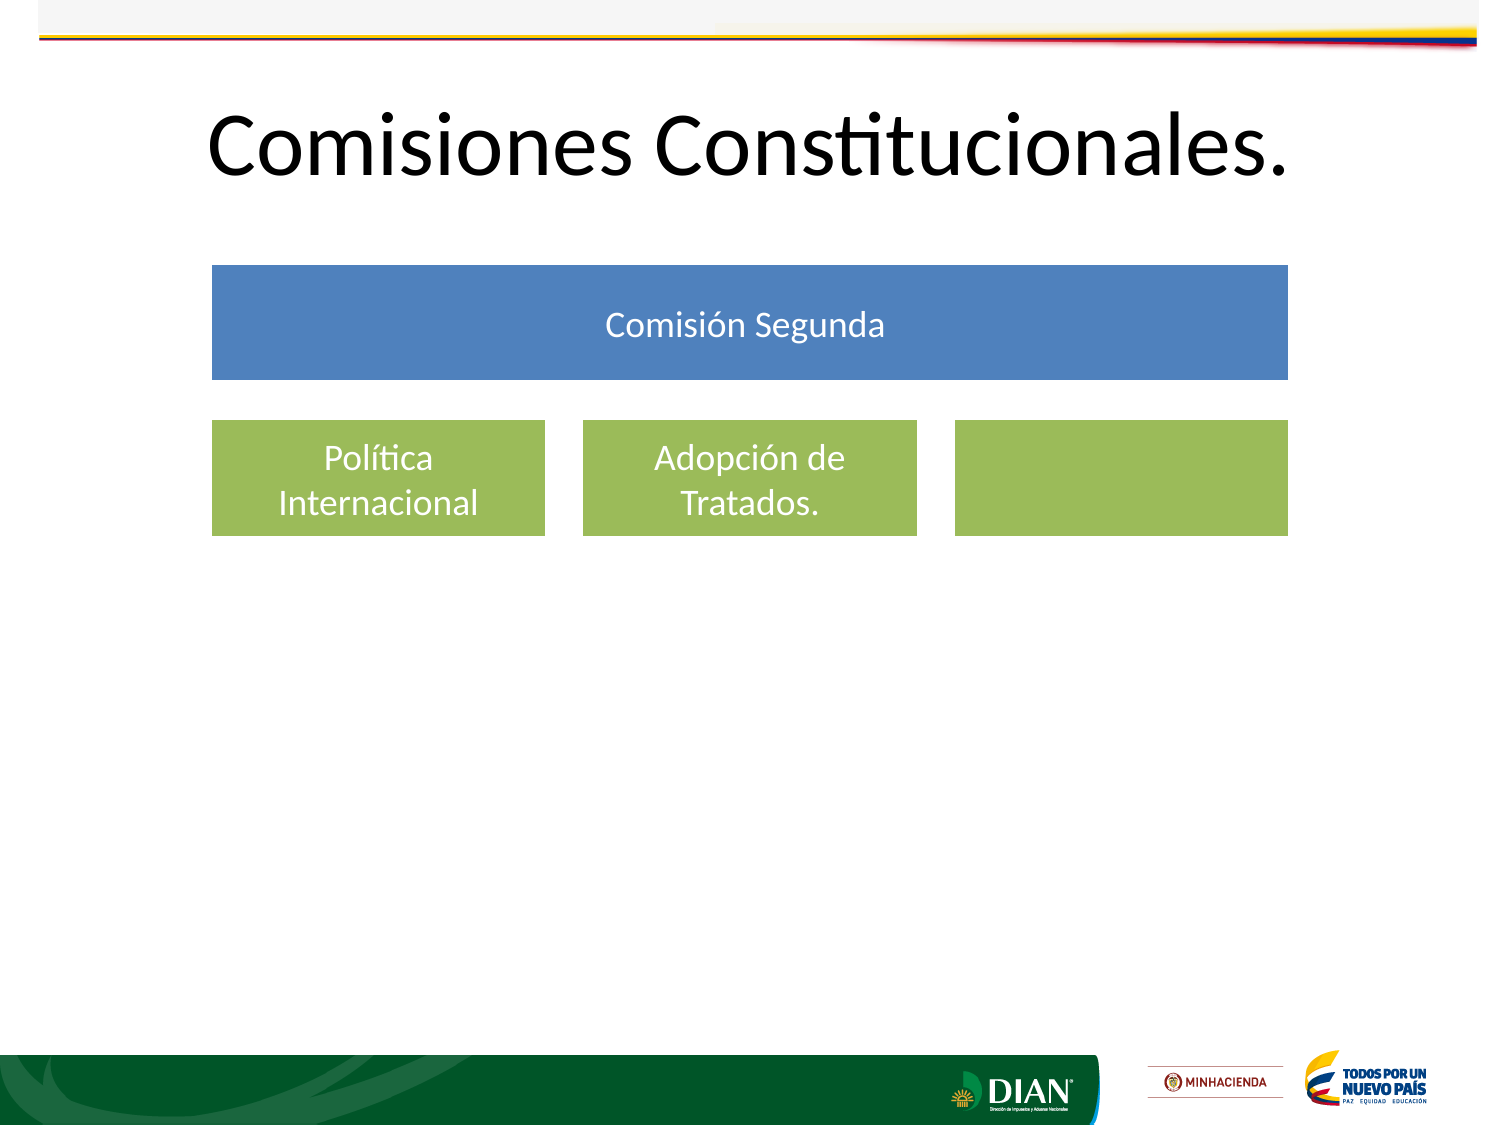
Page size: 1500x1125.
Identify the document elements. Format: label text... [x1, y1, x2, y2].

title Comisiones Constitucionales. [75, 45, 1425, 233]
picture [0, 0, 1500, 1125]
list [74, 262, 1426, 1006]
